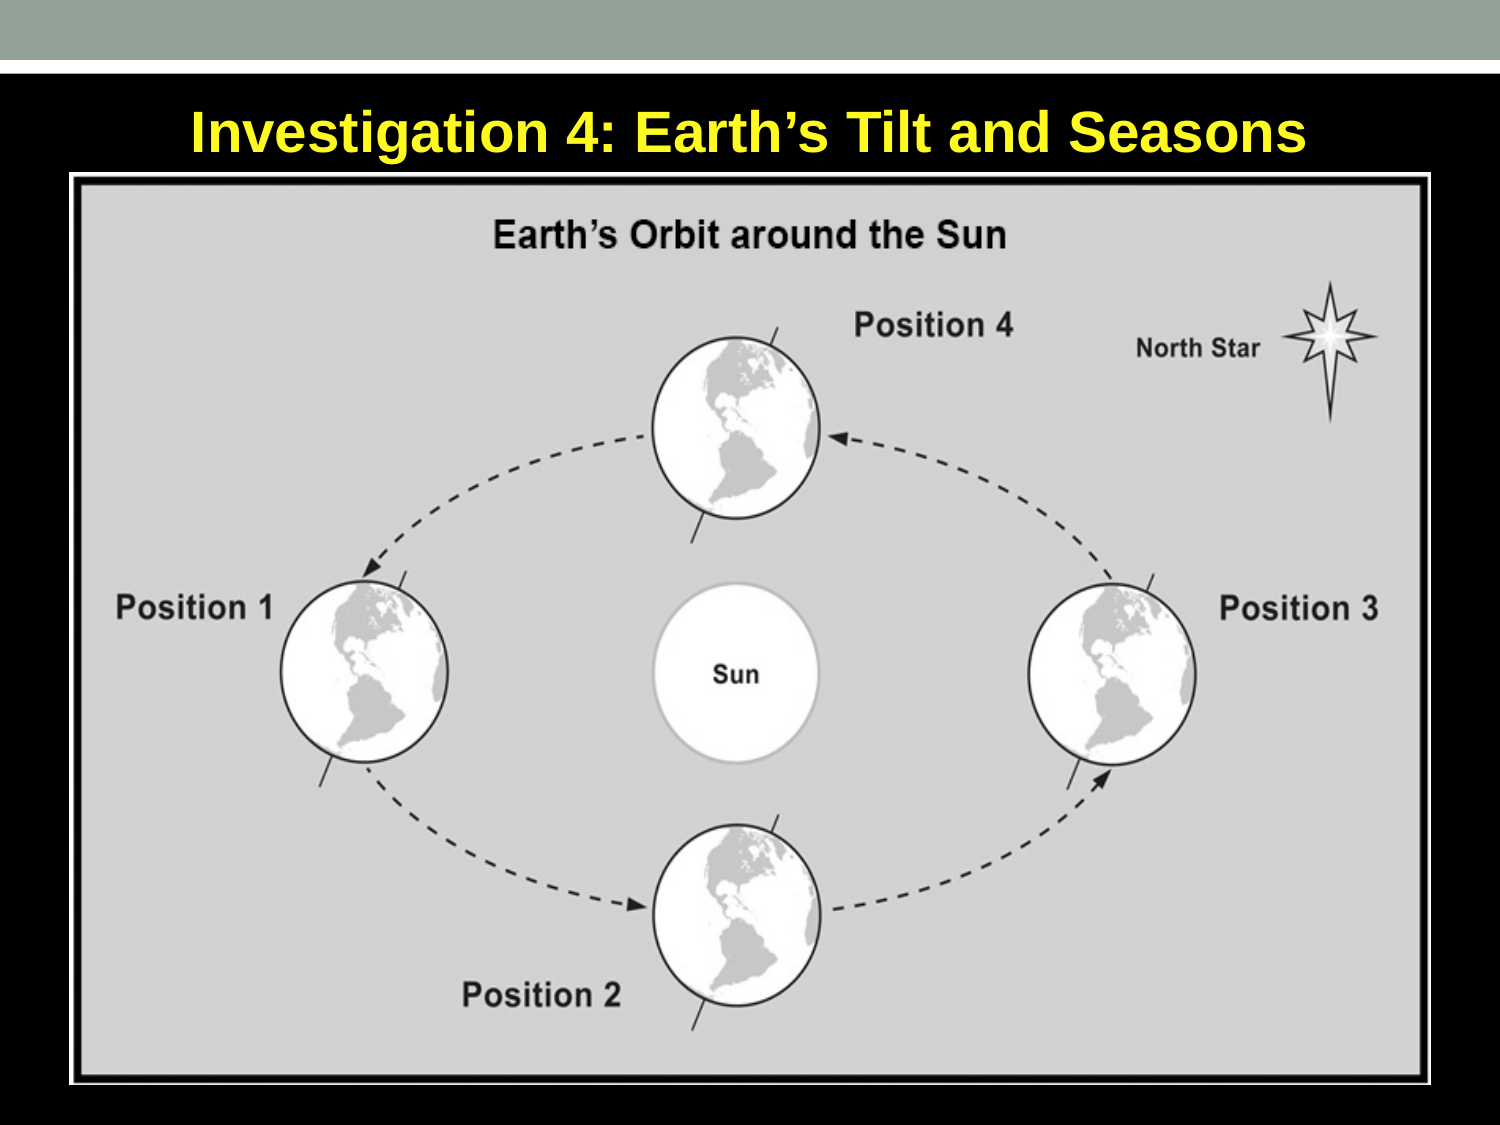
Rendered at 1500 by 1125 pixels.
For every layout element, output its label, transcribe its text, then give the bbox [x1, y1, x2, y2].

text_box Investigation 4: Earth’s Tilt and Seasons [107, 86, 1393, 170]
picture [68, 172, 1431, 1085]
